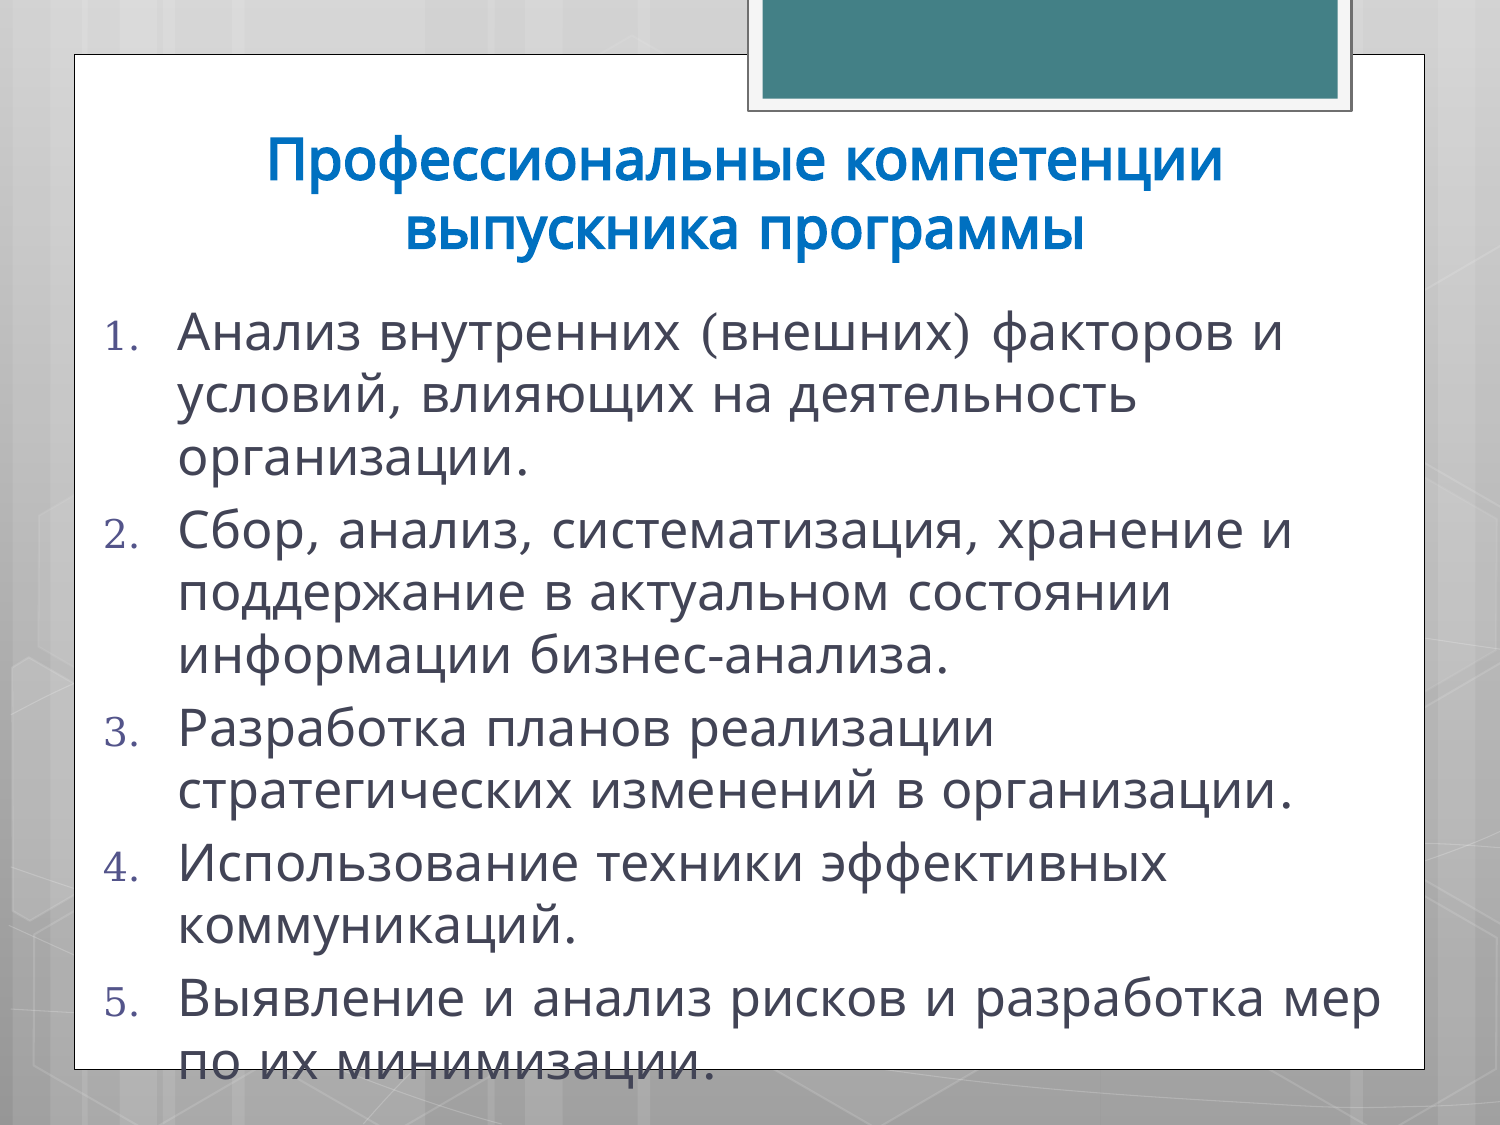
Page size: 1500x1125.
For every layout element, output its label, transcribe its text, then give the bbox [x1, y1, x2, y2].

list Анализ внутренних (внешних) факторов и условий, влияющих на деятельность организации. Сбор, анализ, систематизация, хранение и поддержание в актуальном состоянии информации бизнес-анализа. Разработка планов реализации стратегических изменений в организации. Использование техники эффективных коммуникаций. Выявление и анализ рисков и разработка мер по их минимизации. [76, 290, 1412, 1071]
title Профессиональные компетенции выпускника программы [169, 113, 1322, 268]
